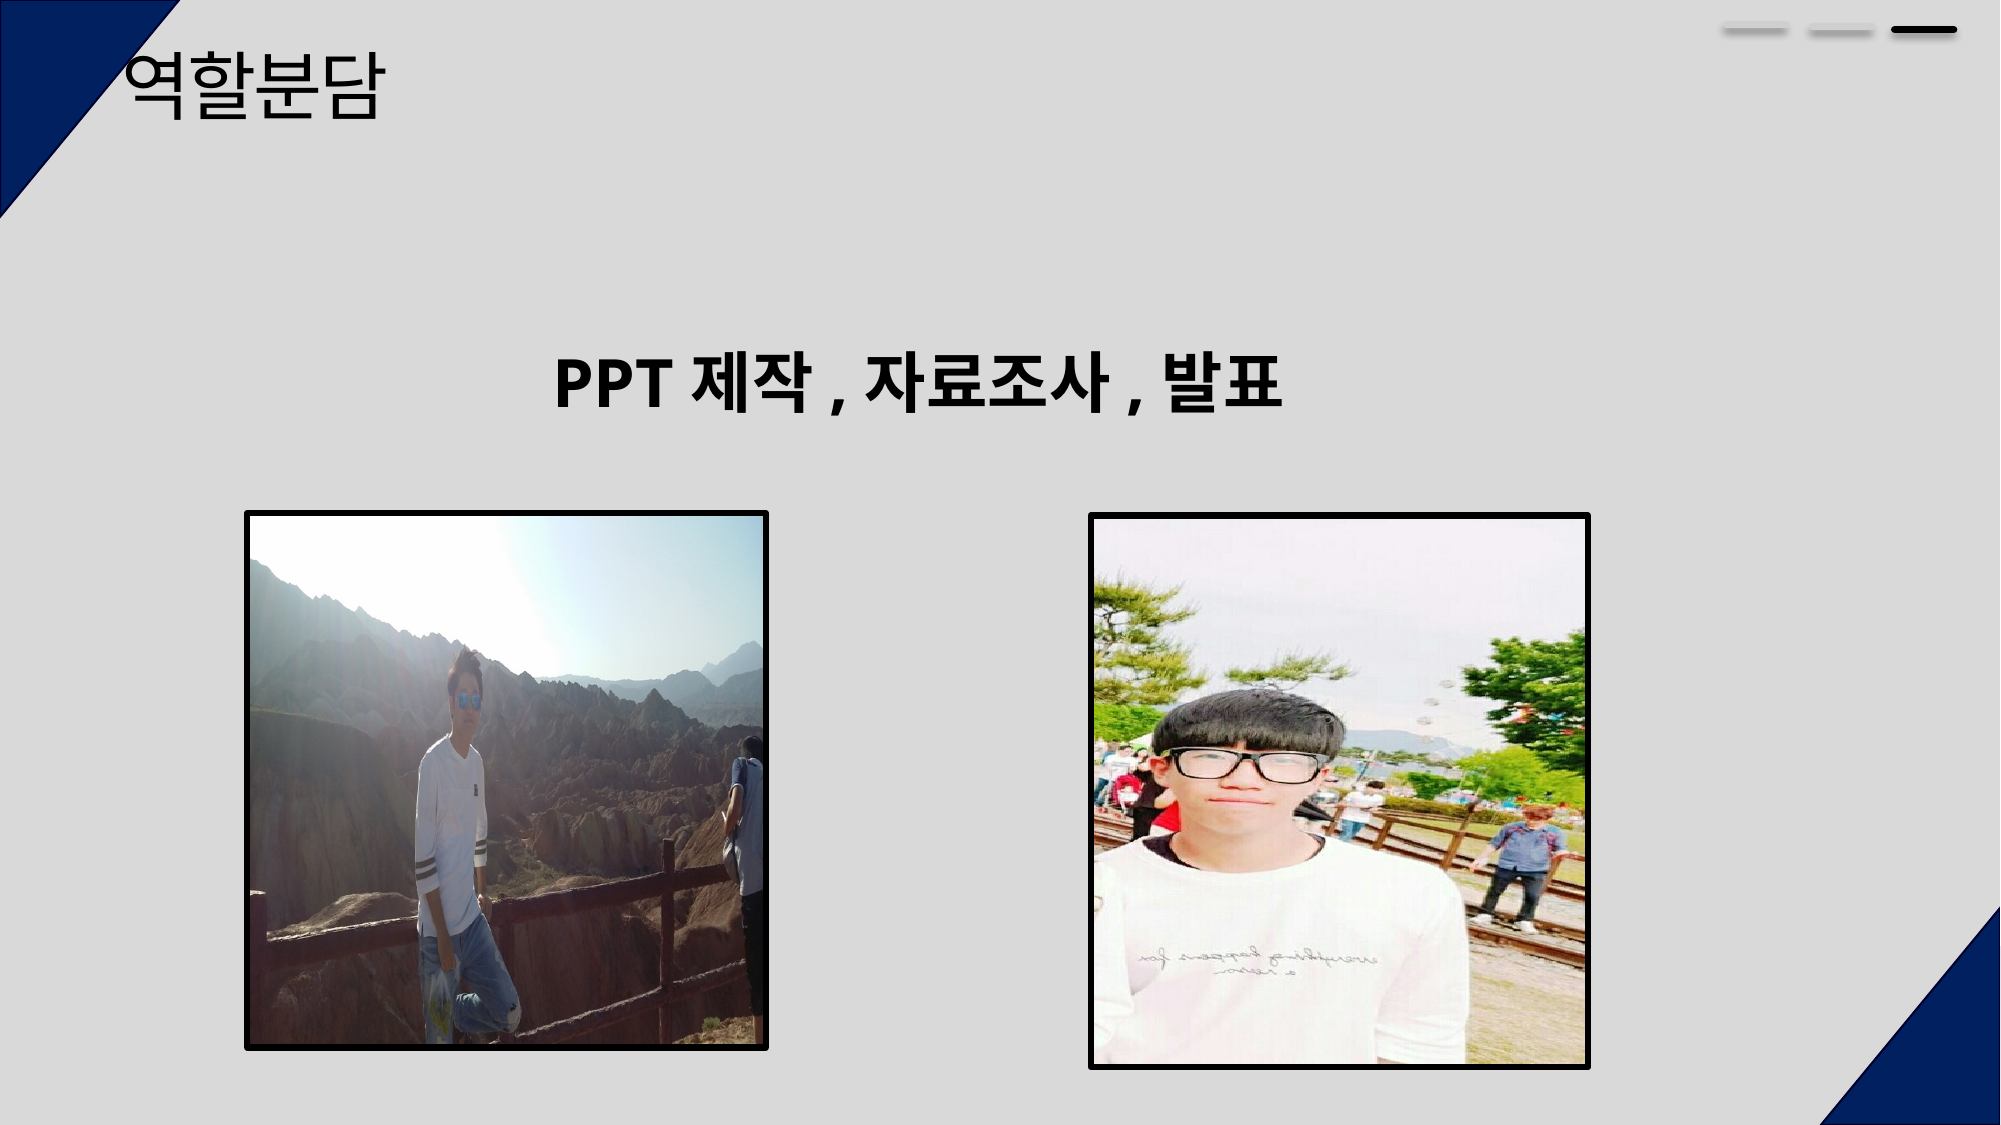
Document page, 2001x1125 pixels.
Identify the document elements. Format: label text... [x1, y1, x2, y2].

picture [250, 516, 763, 1045]
text_box 역할분담 [106, 32, 403, 137]
text_box [0, 0, 181, 219]
text_box [1819, 906, 2000, 1125]
text_box PPT제작,자료조사,발표 [498, 333, 1339, 429]
picture [1093, 518, 1585, 1065]
